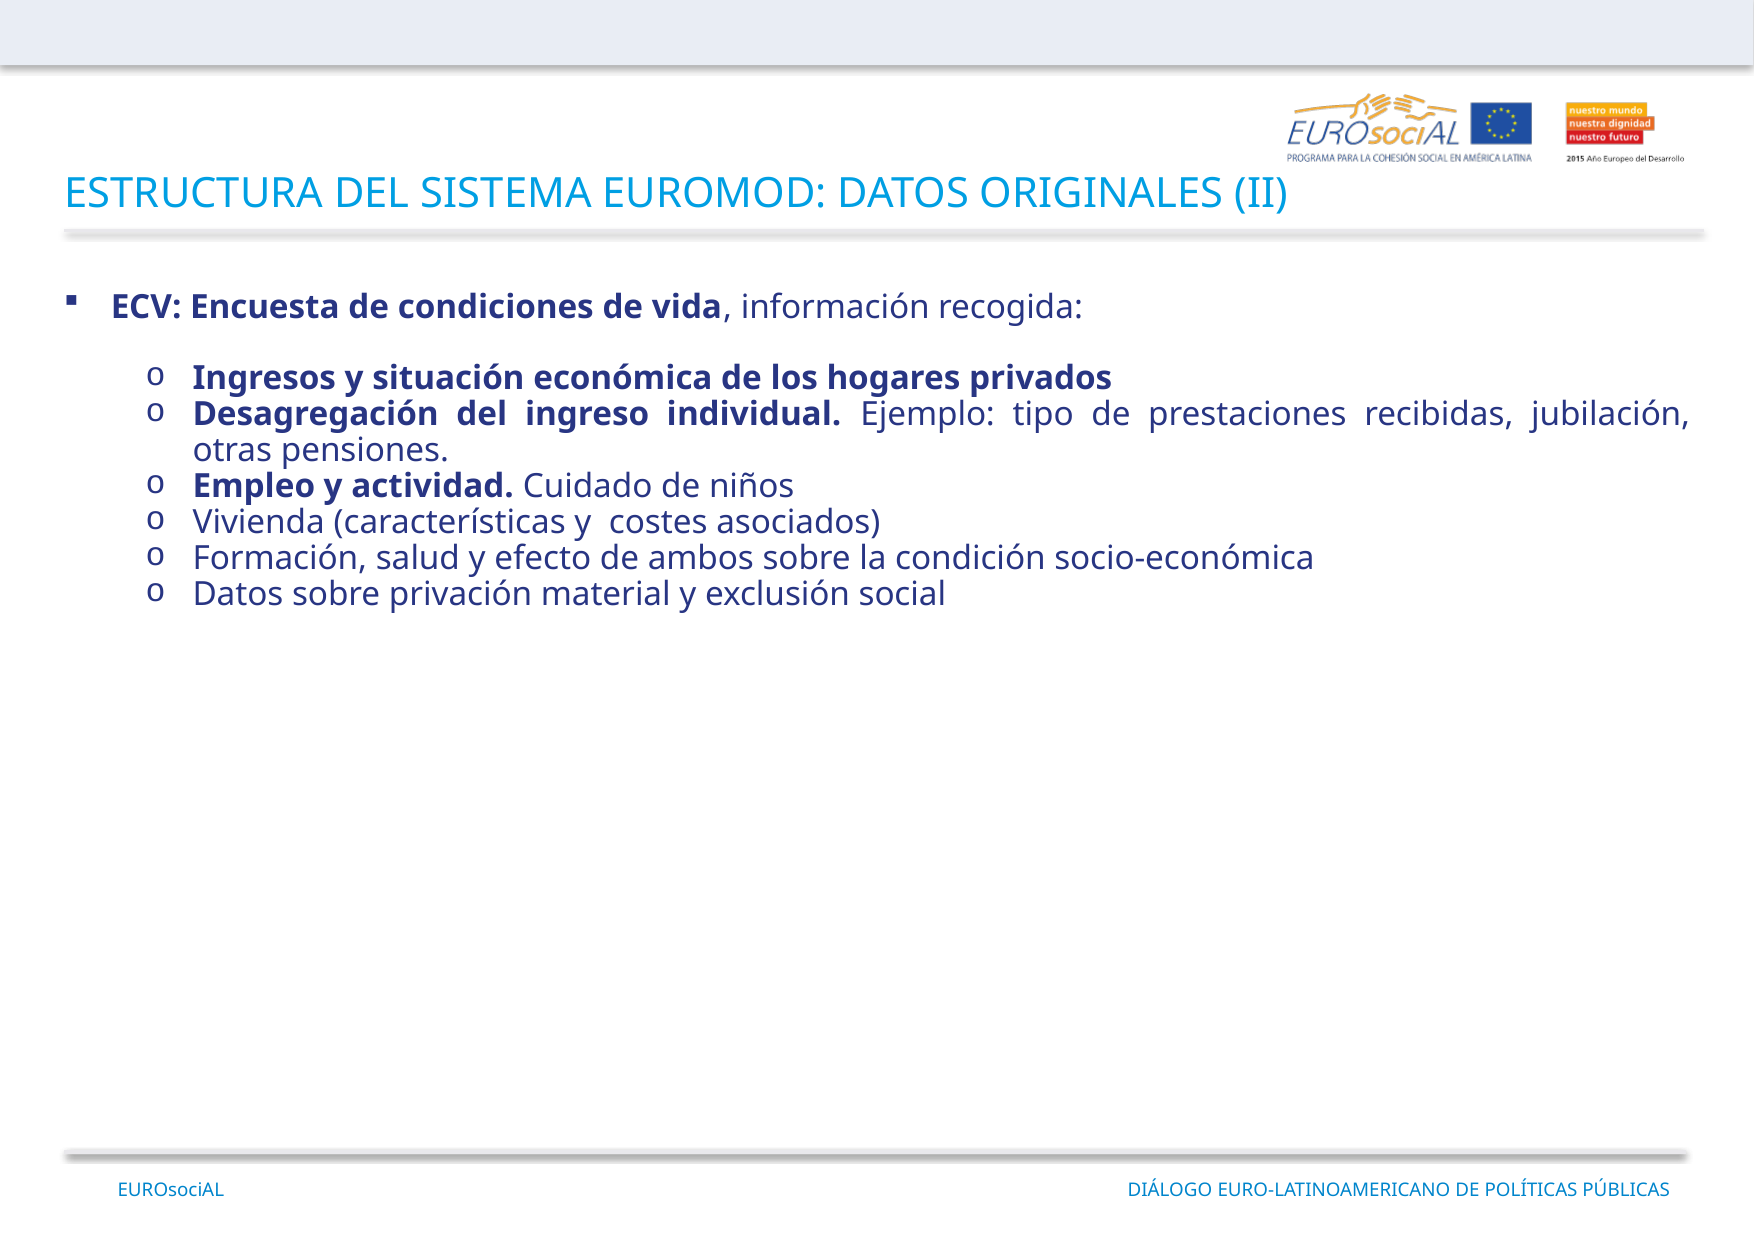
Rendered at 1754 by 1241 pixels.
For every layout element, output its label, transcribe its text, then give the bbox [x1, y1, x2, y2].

text_box ESTRUCTURA DEL SISTEMA EUROMOD: DATOS ORIGINALES (II) [49, 158, 1628, 233]
picture [1278, 88, 1692, 173]
text_box ECV: Encuesta de condiciones de vida, información recogida: Ingresos y situación económica de los hogares privados Desagregación del ingreso individual. Ejemplo: tipo de prestaciones recibidas, jubilación, otras pensiones. Empleo y actividad. Cuidado de niños Vivienda (características y costes asociados) Formación, salud y efecto de ambos sobre la condición socio-económica Datos sobre privación material y exclusión social [64, 265, 1692, 1140]
